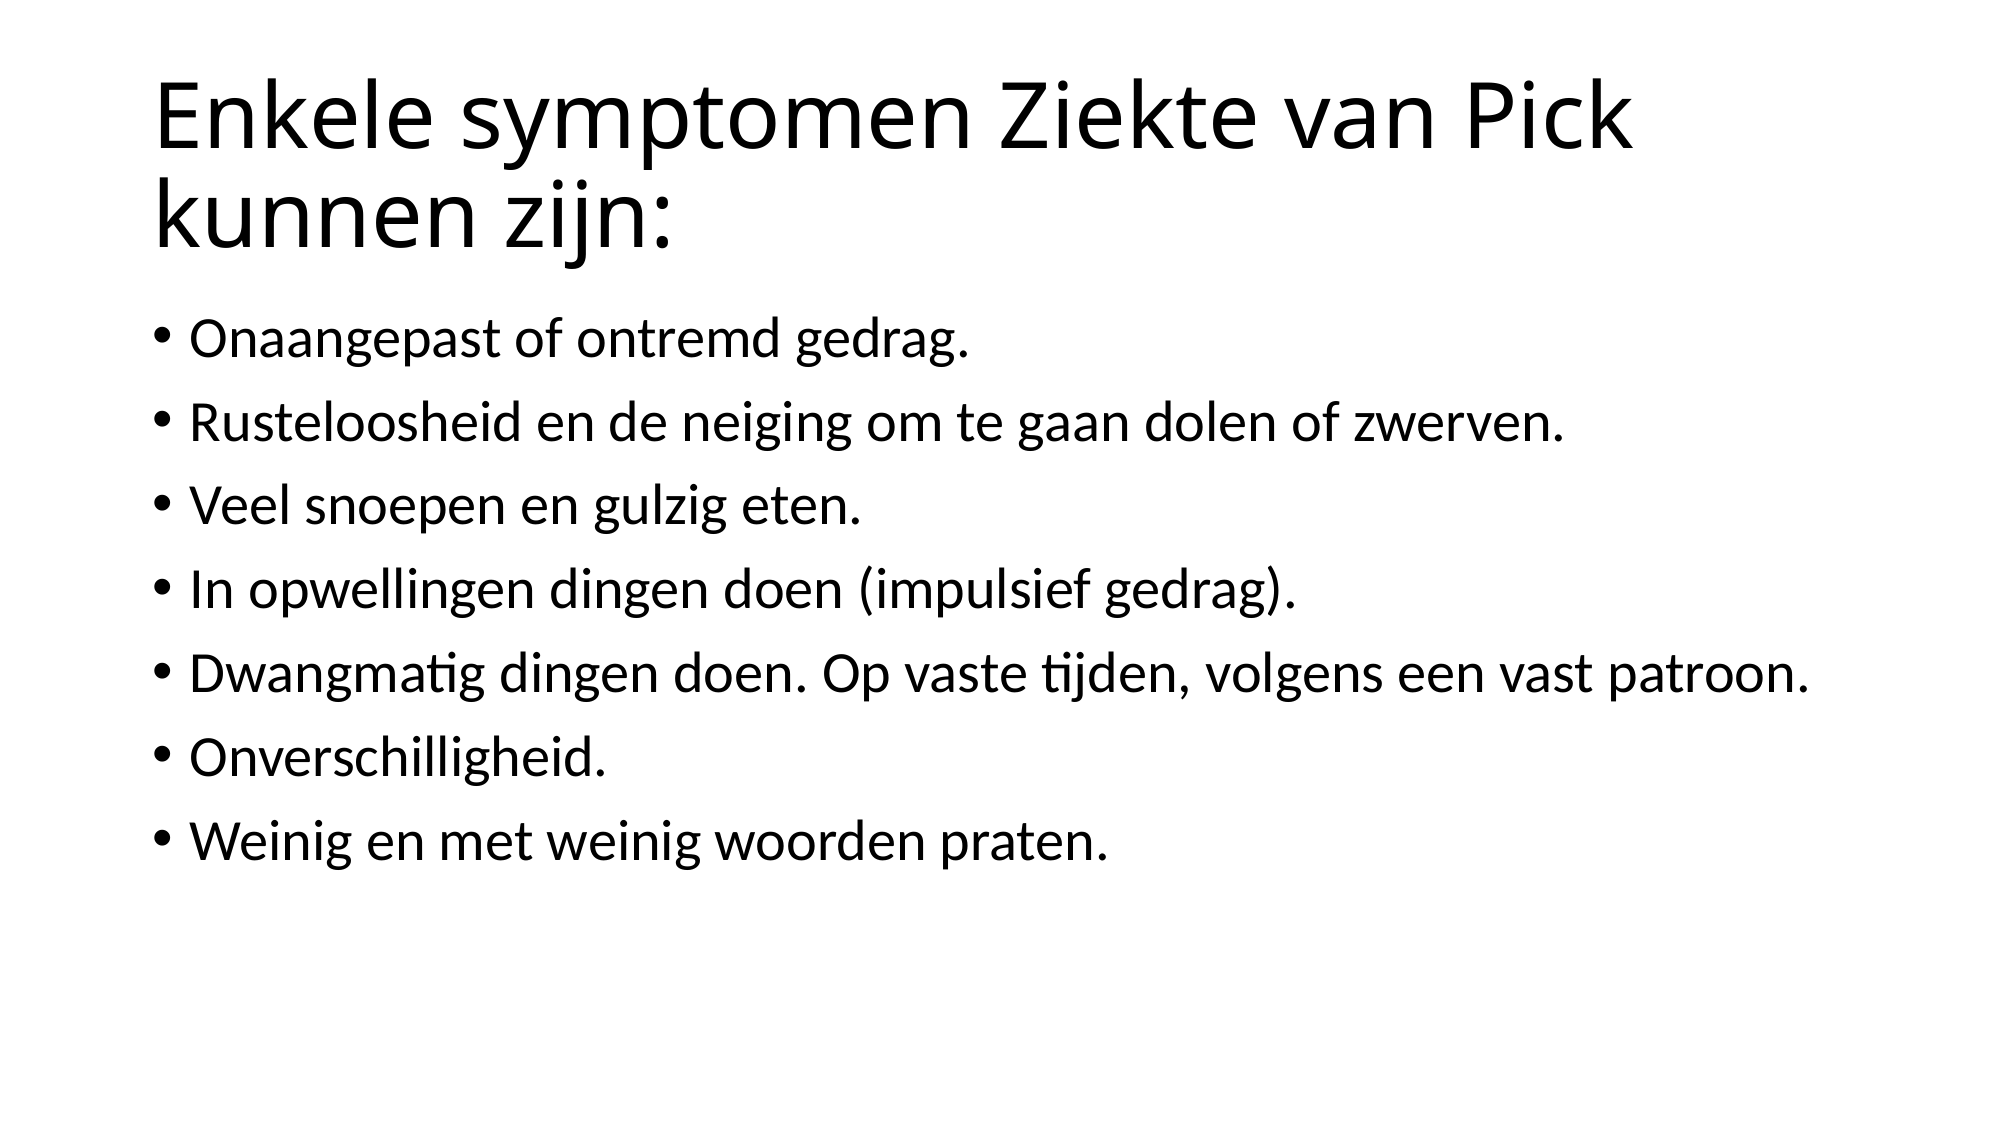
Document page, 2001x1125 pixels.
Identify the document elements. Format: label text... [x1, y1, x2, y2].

title Enkele symptomen Ziekte van Pick kunnen zijn: [137, 59, 1863, 278]
list Onaangepast of ontremd gedrag. Rusteloosheid en de neiging om te gaan dolen of zwerven. Veel snoepen en gulzig eten. In opwellingen dingen doen (impulsief gedrag). Dwangmatig dingen doen. Op vaste tijden, volgens een vast patroon. Onverschilligheid. Weinig en met weinig woorden praten. [137, 299, 1863, 1014]
